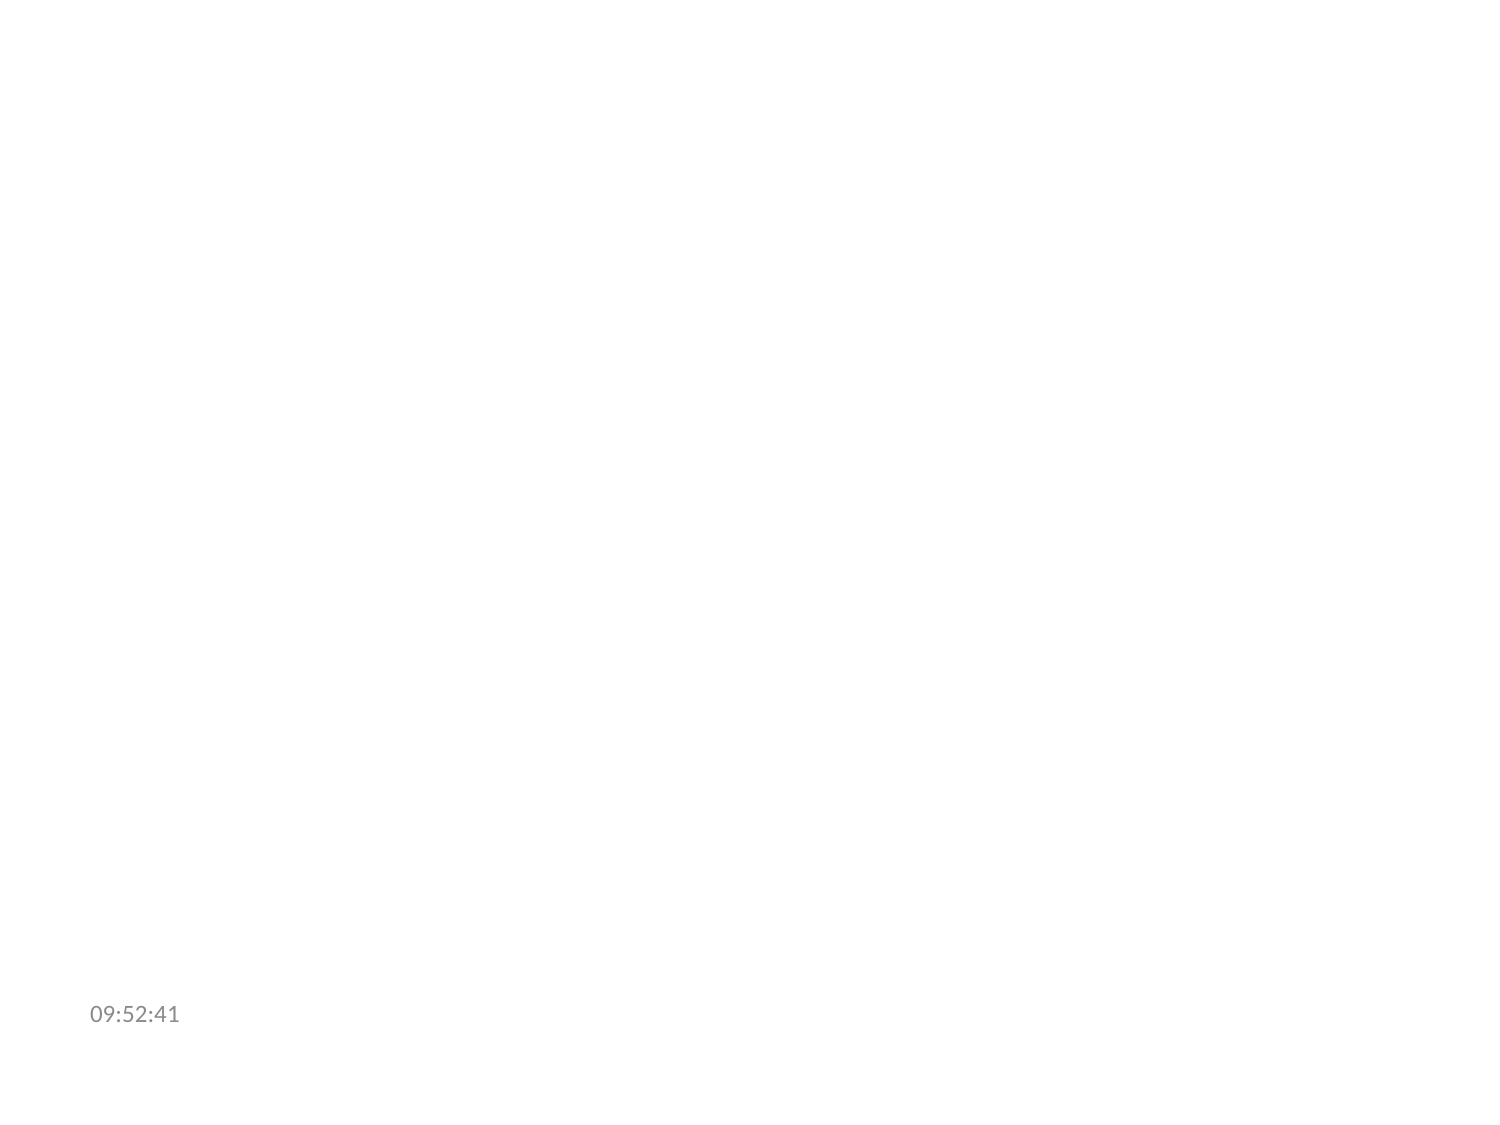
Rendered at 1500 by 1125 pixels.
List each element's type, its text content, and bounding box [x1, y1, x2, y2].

text_box 15:35:09 [75, 982, 425, 1043]
